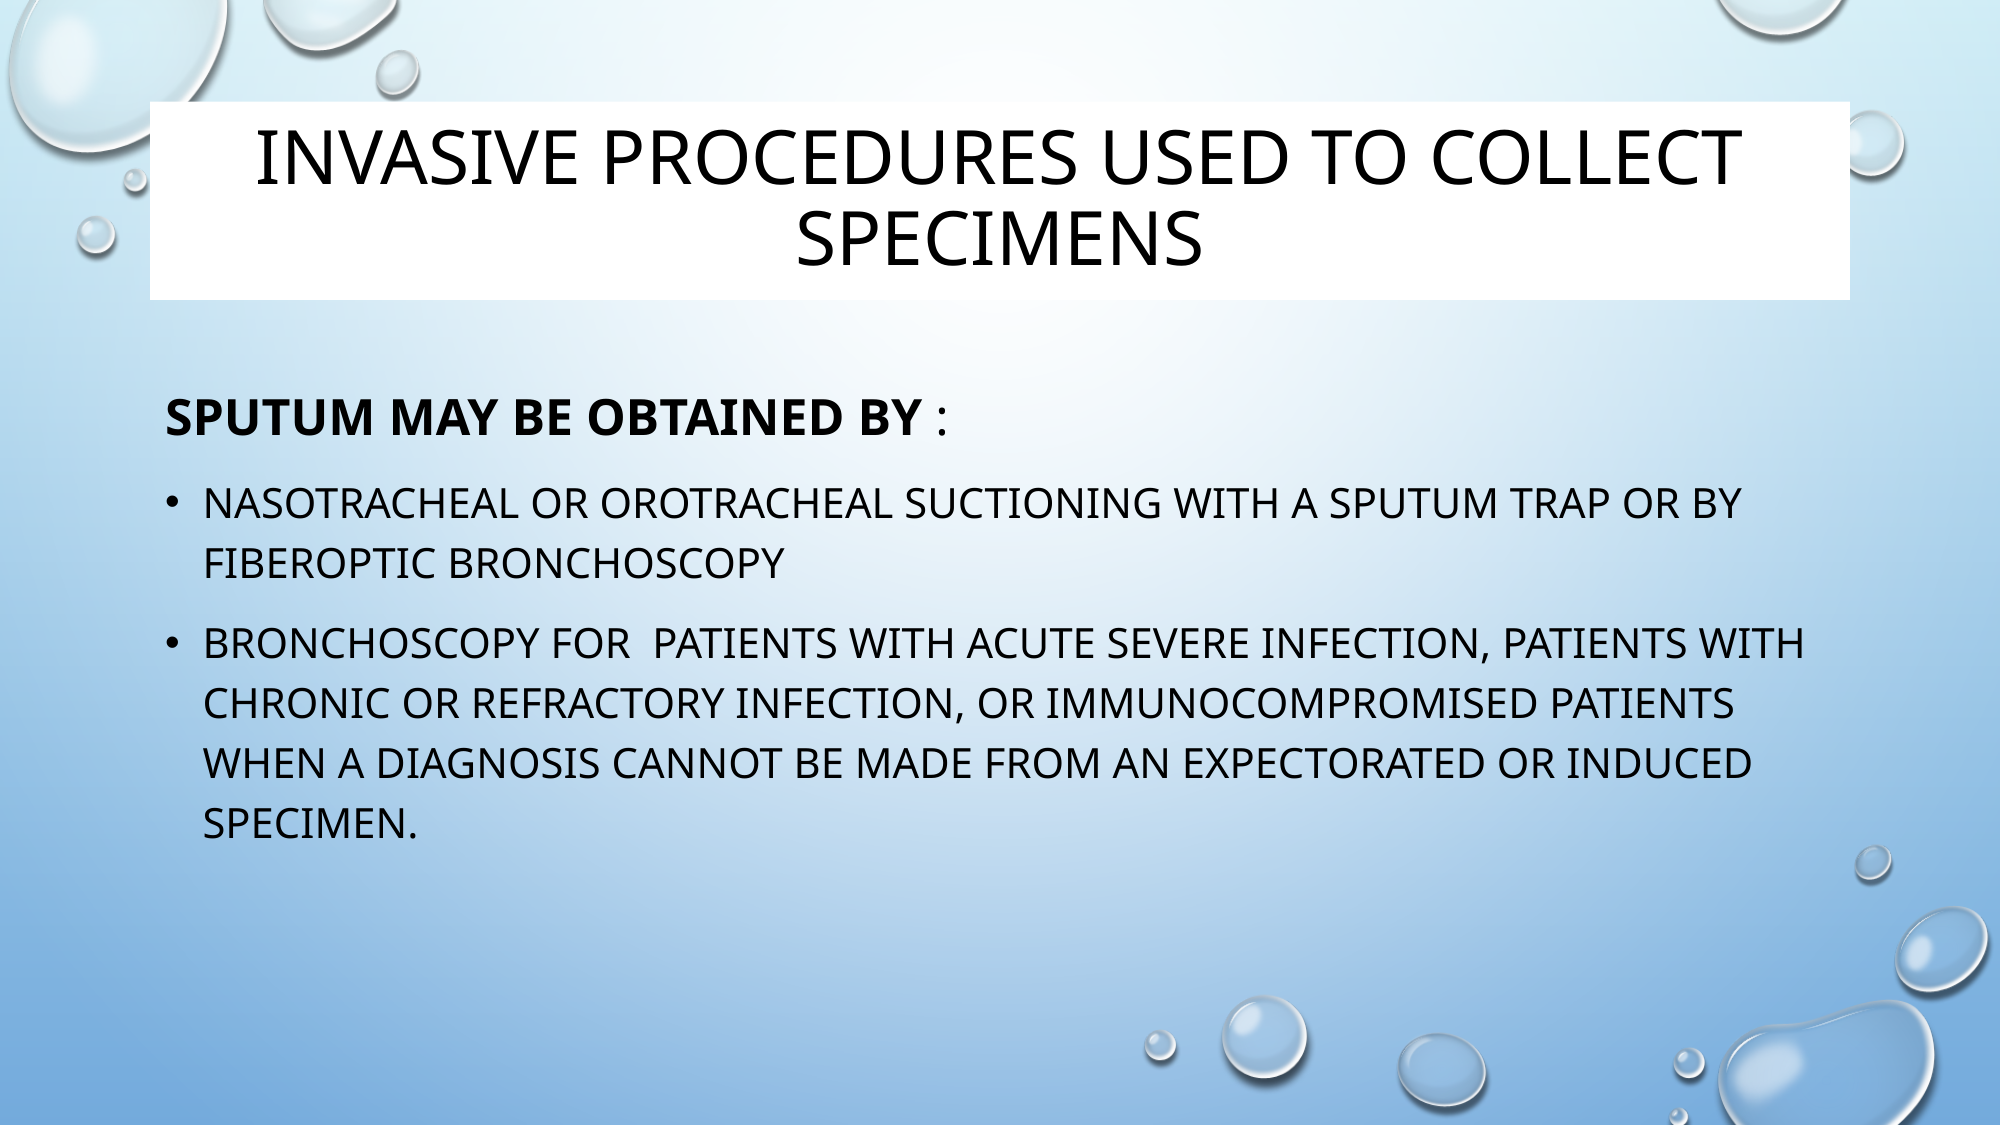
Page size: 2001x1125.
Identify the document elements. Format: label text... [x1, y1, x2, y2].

title invasive procedures used to collect specimens [150, 101, 1850, 300]
picture [0, 0, 2000, 1125]
list Sputum may be obtained by : nasotracheal or orotracheal suctioning with a sputum trap or by ﬁberoptic bronchoscopy Bronchoscopy for patients with acute severe infection, patients with chronic or refractory infection, or immunocompromised patients when a diagnosis cannot be made from an expectorated or induced specimen. [150, 366, 1850, 1017]
